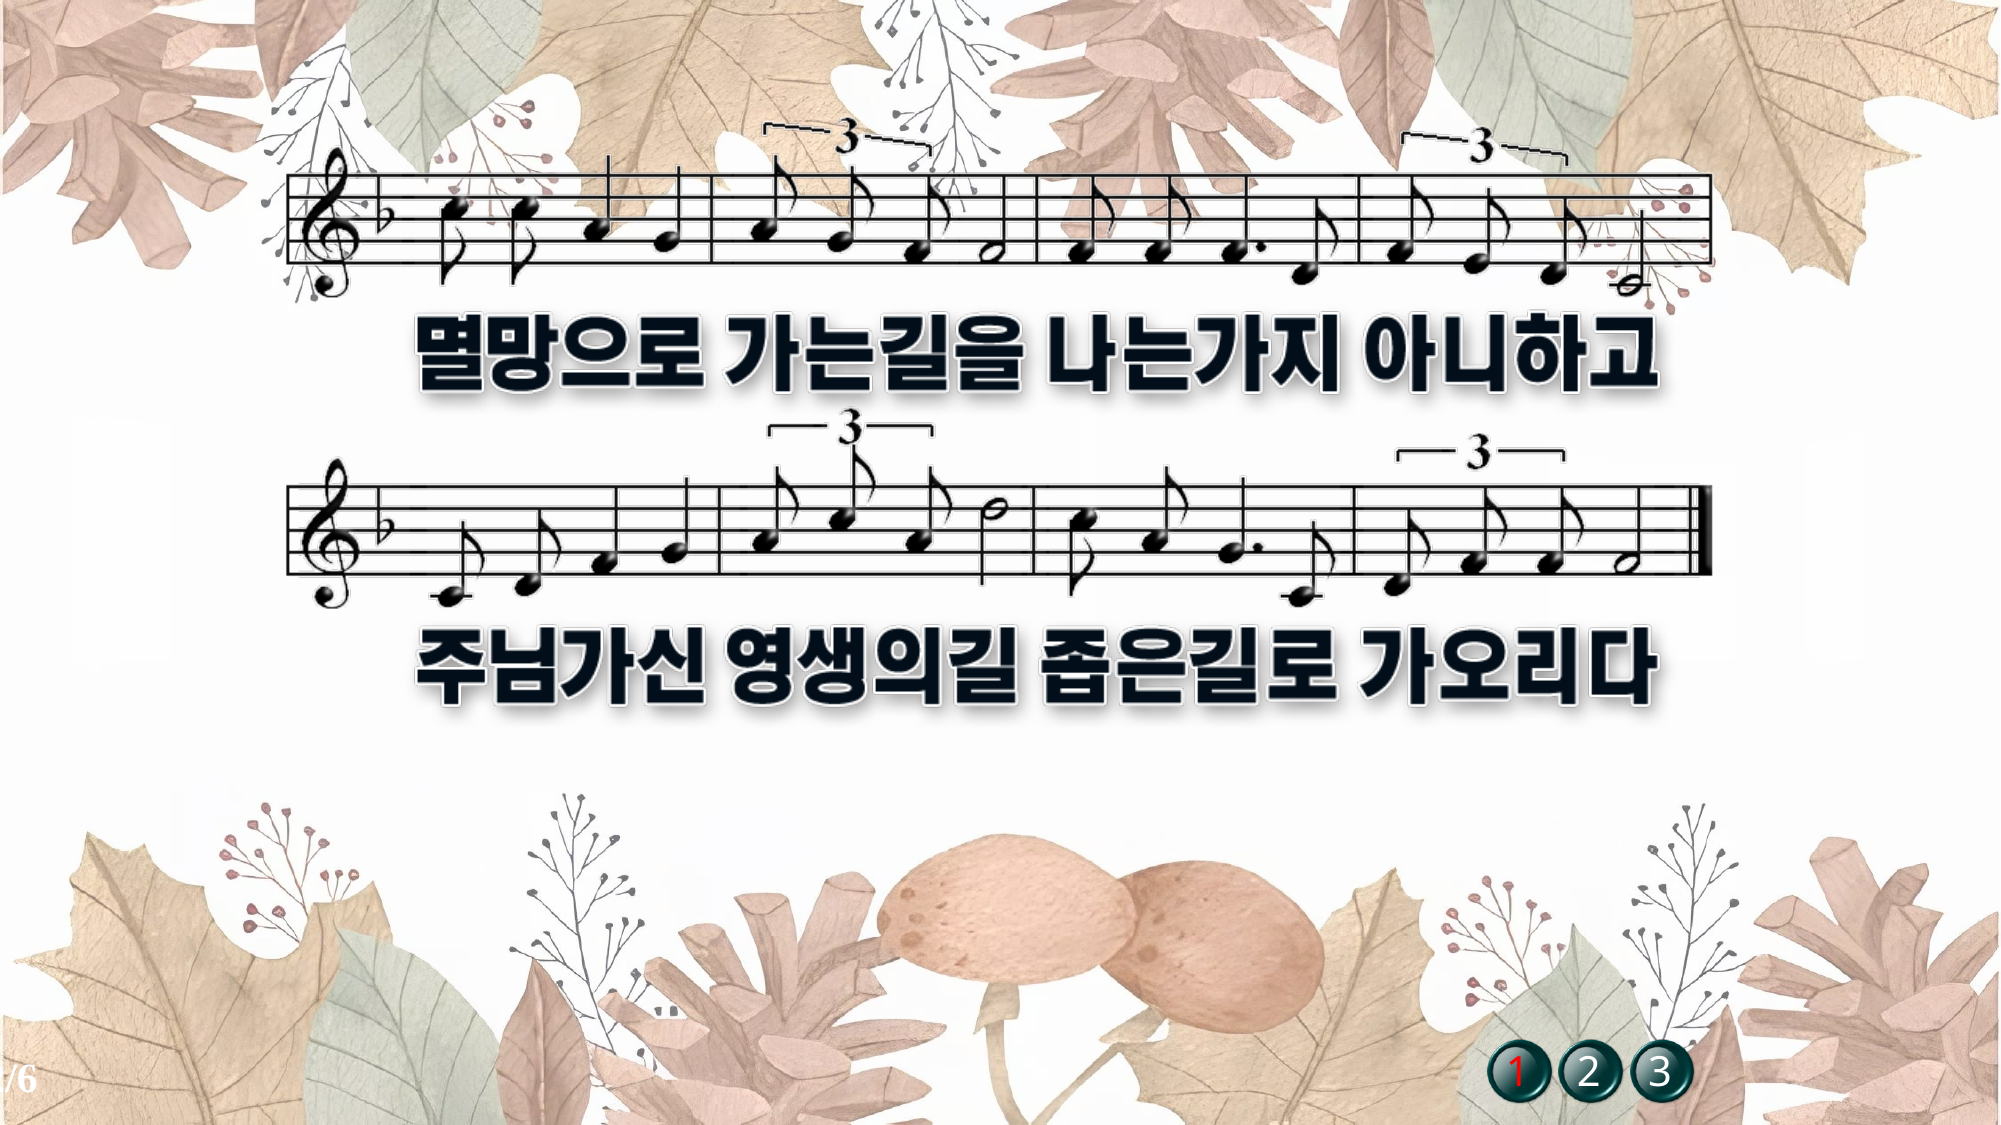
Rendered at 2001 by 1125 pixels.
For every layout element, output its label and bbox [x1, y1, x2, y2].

text_box [1484, 1035, 1555, 1106]
text_box [1627, 1035, 1697, 1106]
text_box [1555, 1035, 1626, 1106]
picture [0, 0, 2001, 1125]
